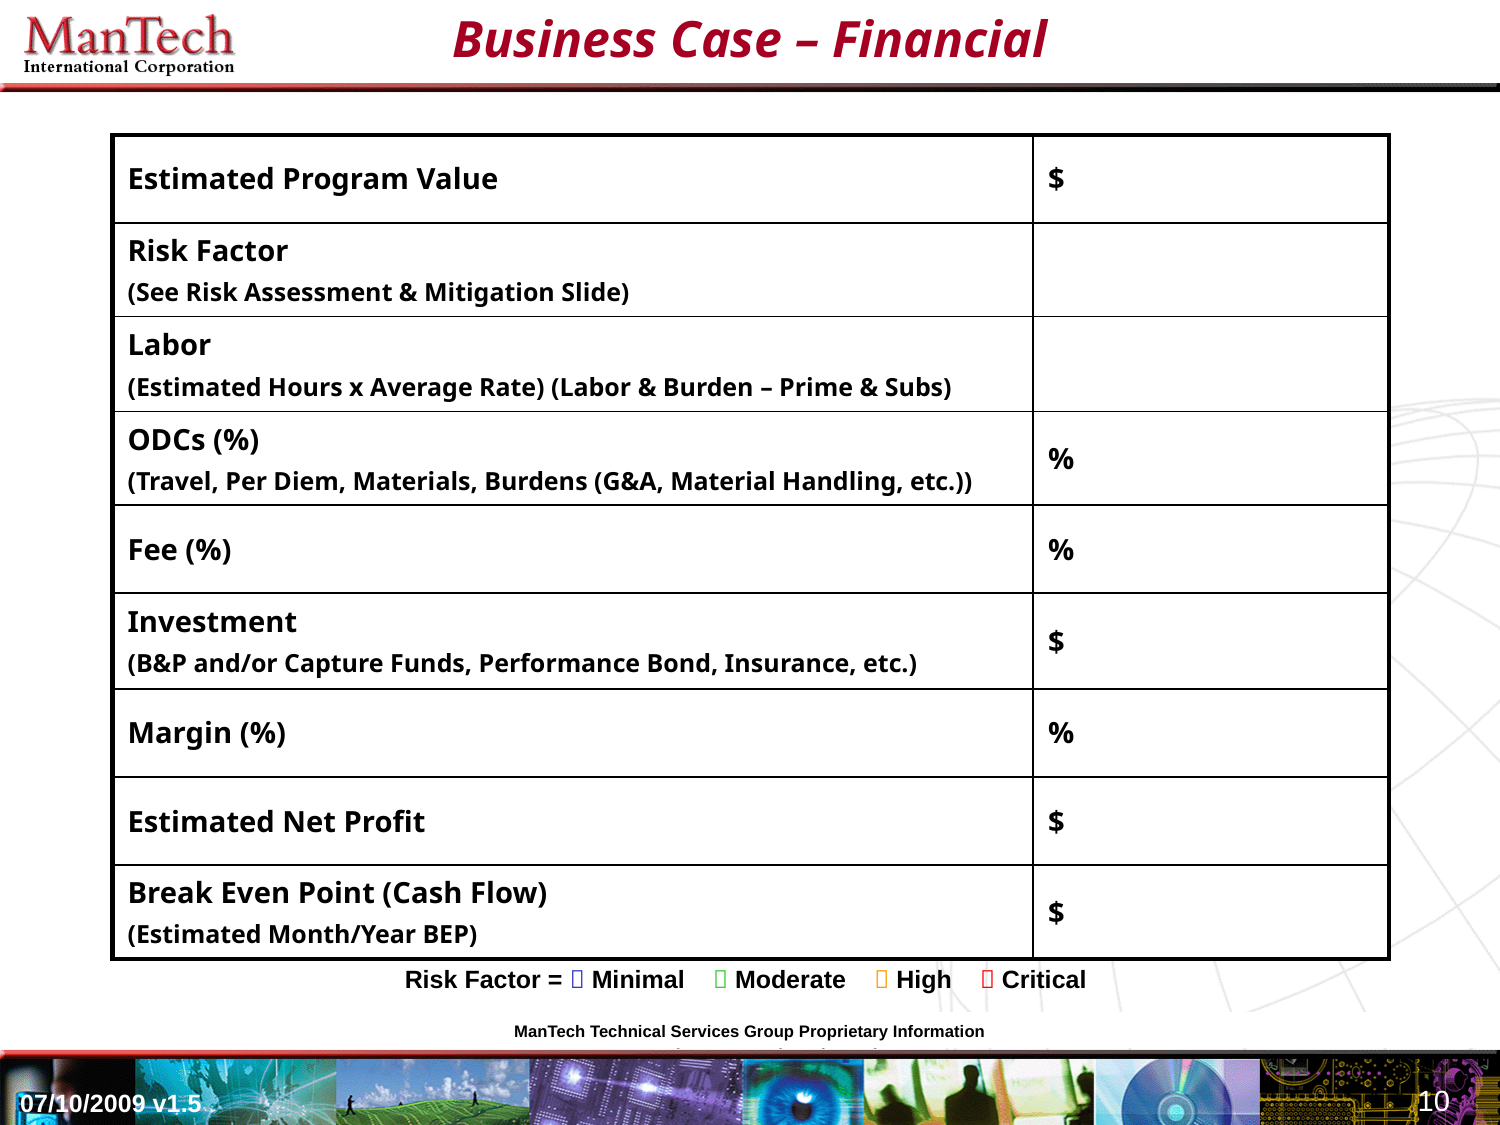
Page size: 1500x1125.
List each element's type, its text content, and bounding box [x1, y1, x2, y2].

table_cell Risk Factor (See Risk Assessment & Mitigation Slide) [115, 224, 1032, 316]
text_box ManTech Technical Services Group Proprietary Information [0, 1012, 1500, 1048]
table_cell Fee (%) [115, 506, 1032, 592]
table_cell % [1034, 690, 1387, 776]
table_cell [1034, 224, 1387, 316]
table_cell $ [1034, 778, 1387, 864]
table_cell $ [1034, 594, 1387, 688]
table_cell Labor (Estimated Hours x Average Rate) (Labor & Burden – Prime & Subs) [115, 317, 1032, 411]
table_cell ODCs (%) (Travel, Per Diem, Materials, Burdens (G&A, Material Handling, etc.)) [115, 412, 1032, 504]
table_cell Estimated Net Profit [115, 778, 1032, 864]
table_cell Break Even Point (Cash Flow) (Estimated Month/Year BEP) [115, 866, 1032, 955]
table_cell [1034, 317, 1387, 411]
table_cell % [1034, 506, 1387, 592]
table_cell $ [1034, 866, 1387, 955]
table_header Estimated Program Value [115, 137, 1032, 222]
table_cell Margin (%) [115, 690, 1032, 776]
table_cell % [1034, 412, 1387, 504]
text_box Risk Factor =  Minimal  Moderate  High  Critical [53, 955, 1439, 1001]
table_cell Investment (B&P and/or Capture Funds, Performance Bond, Insurance, etc.) [115, 594, 1032, 688]
title Business Case – Financial [0, 0, 1500, 84]
table_header $ [1034, 137, 1387, 222]
